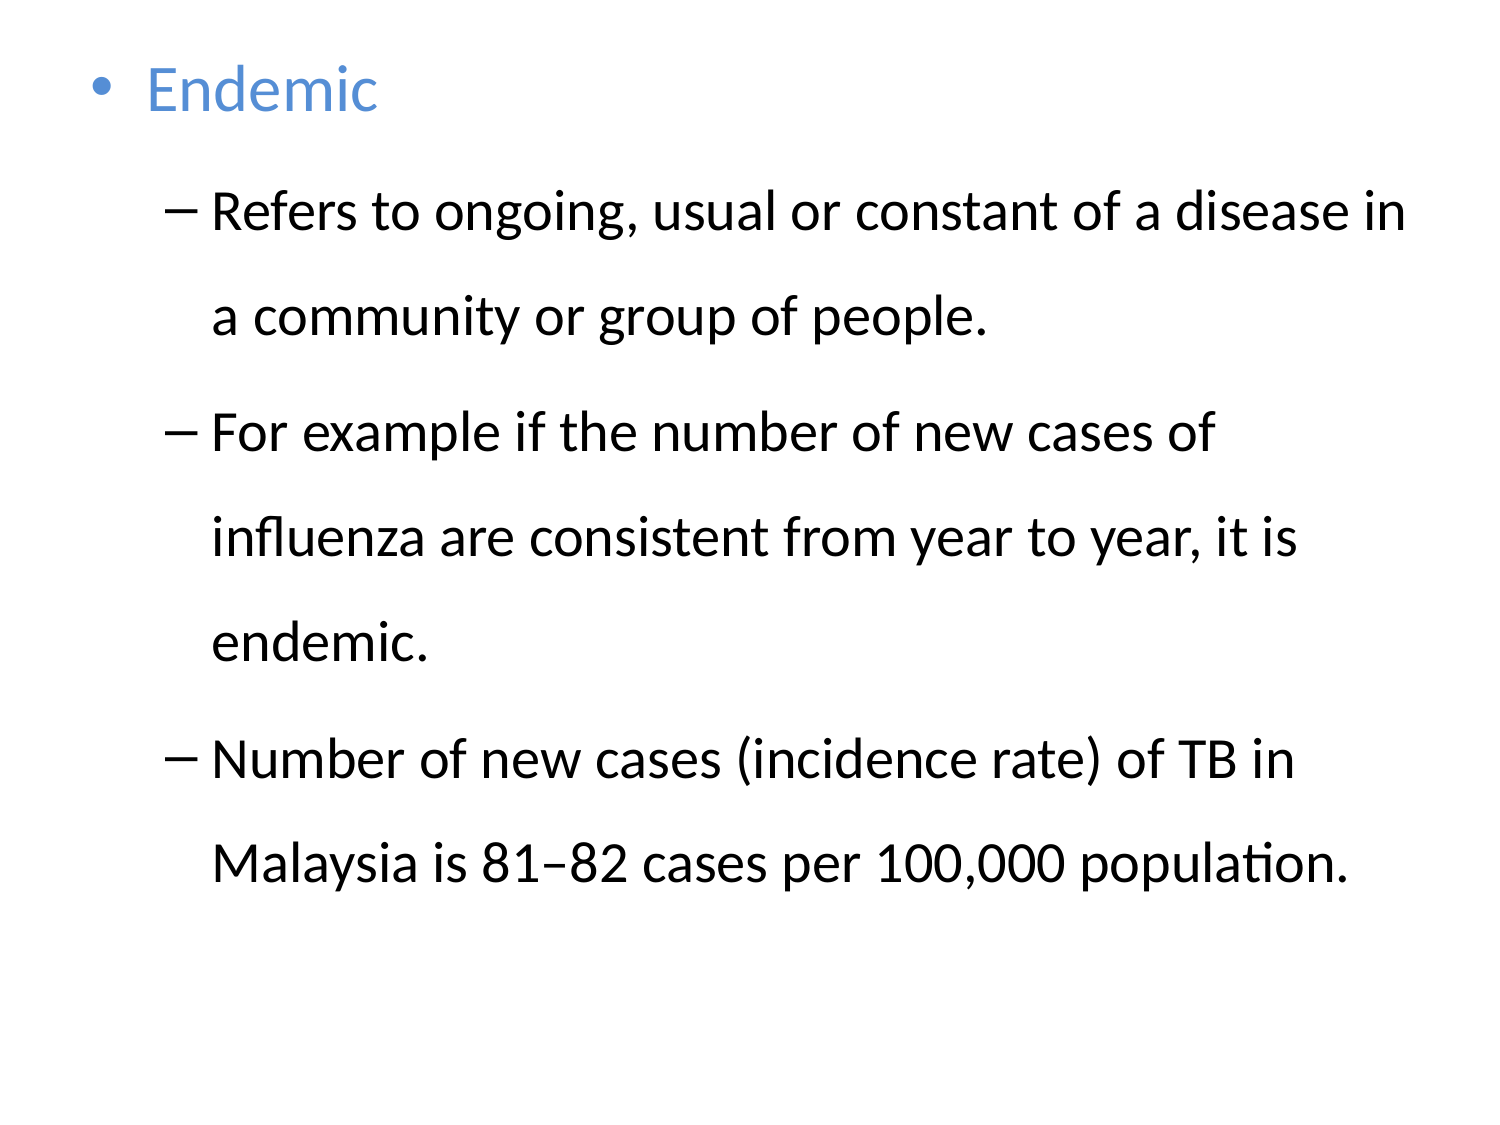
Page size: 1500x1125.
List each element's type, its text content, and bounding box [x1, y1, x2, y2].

list Endemic Refers to ongoing, usual or constant of a disease in a community or group of people. For example if the number of new cases of influenza are consistent from year to year, it is endemic. Number of new cases (incidence rate) of TB in Malaysia is 81–82 cases per 100,000 population. [75, 37, 1425, 1038]
